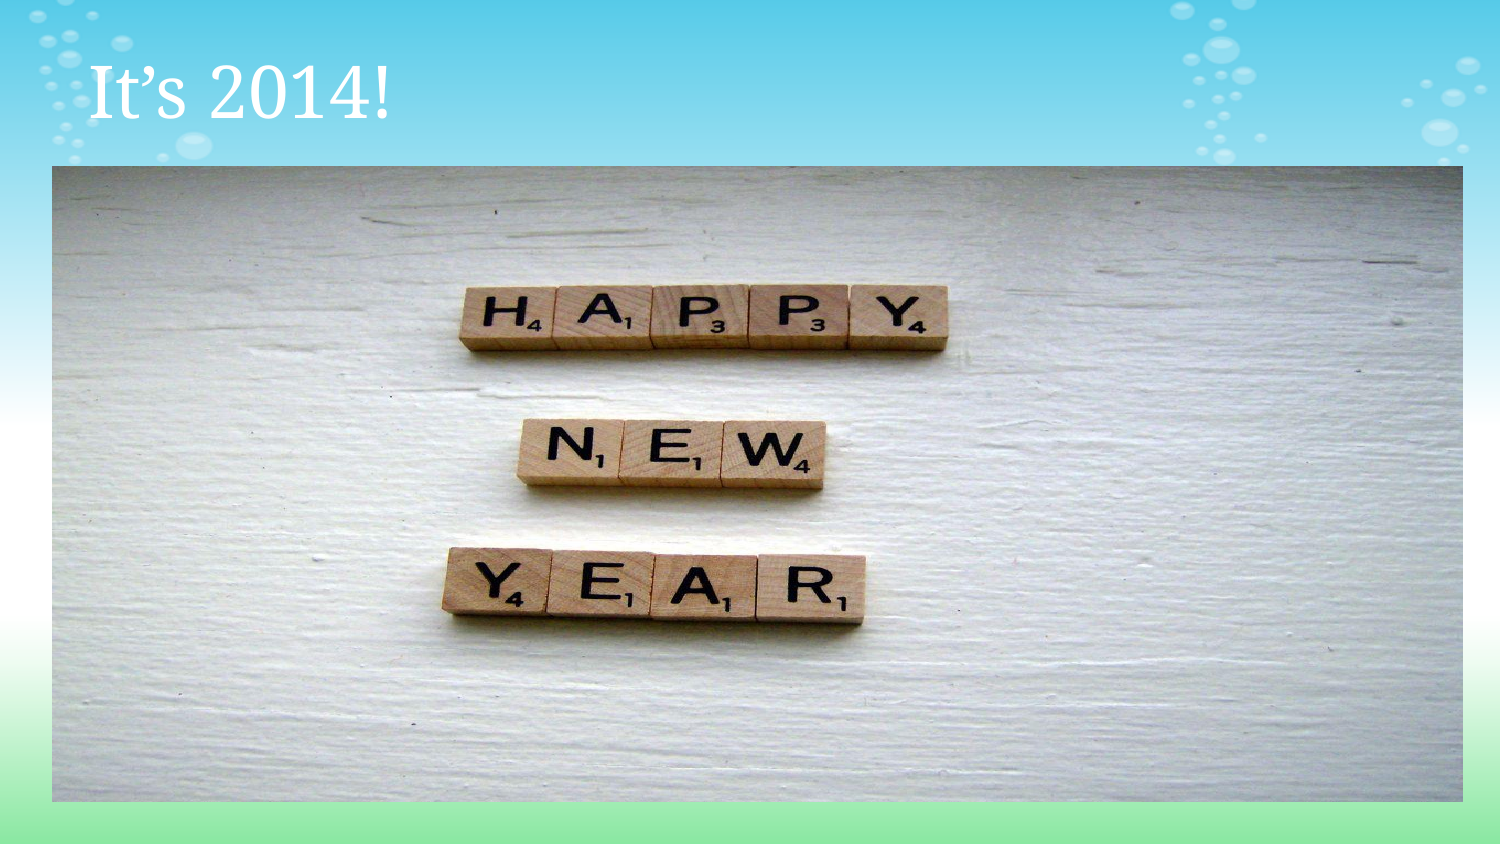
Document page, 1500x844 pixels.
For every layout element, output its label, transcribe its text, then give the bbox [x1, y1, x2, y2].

title It’s 2014! [45, 33, 1455, 135]
picture [0, 0, 1500, 844]
